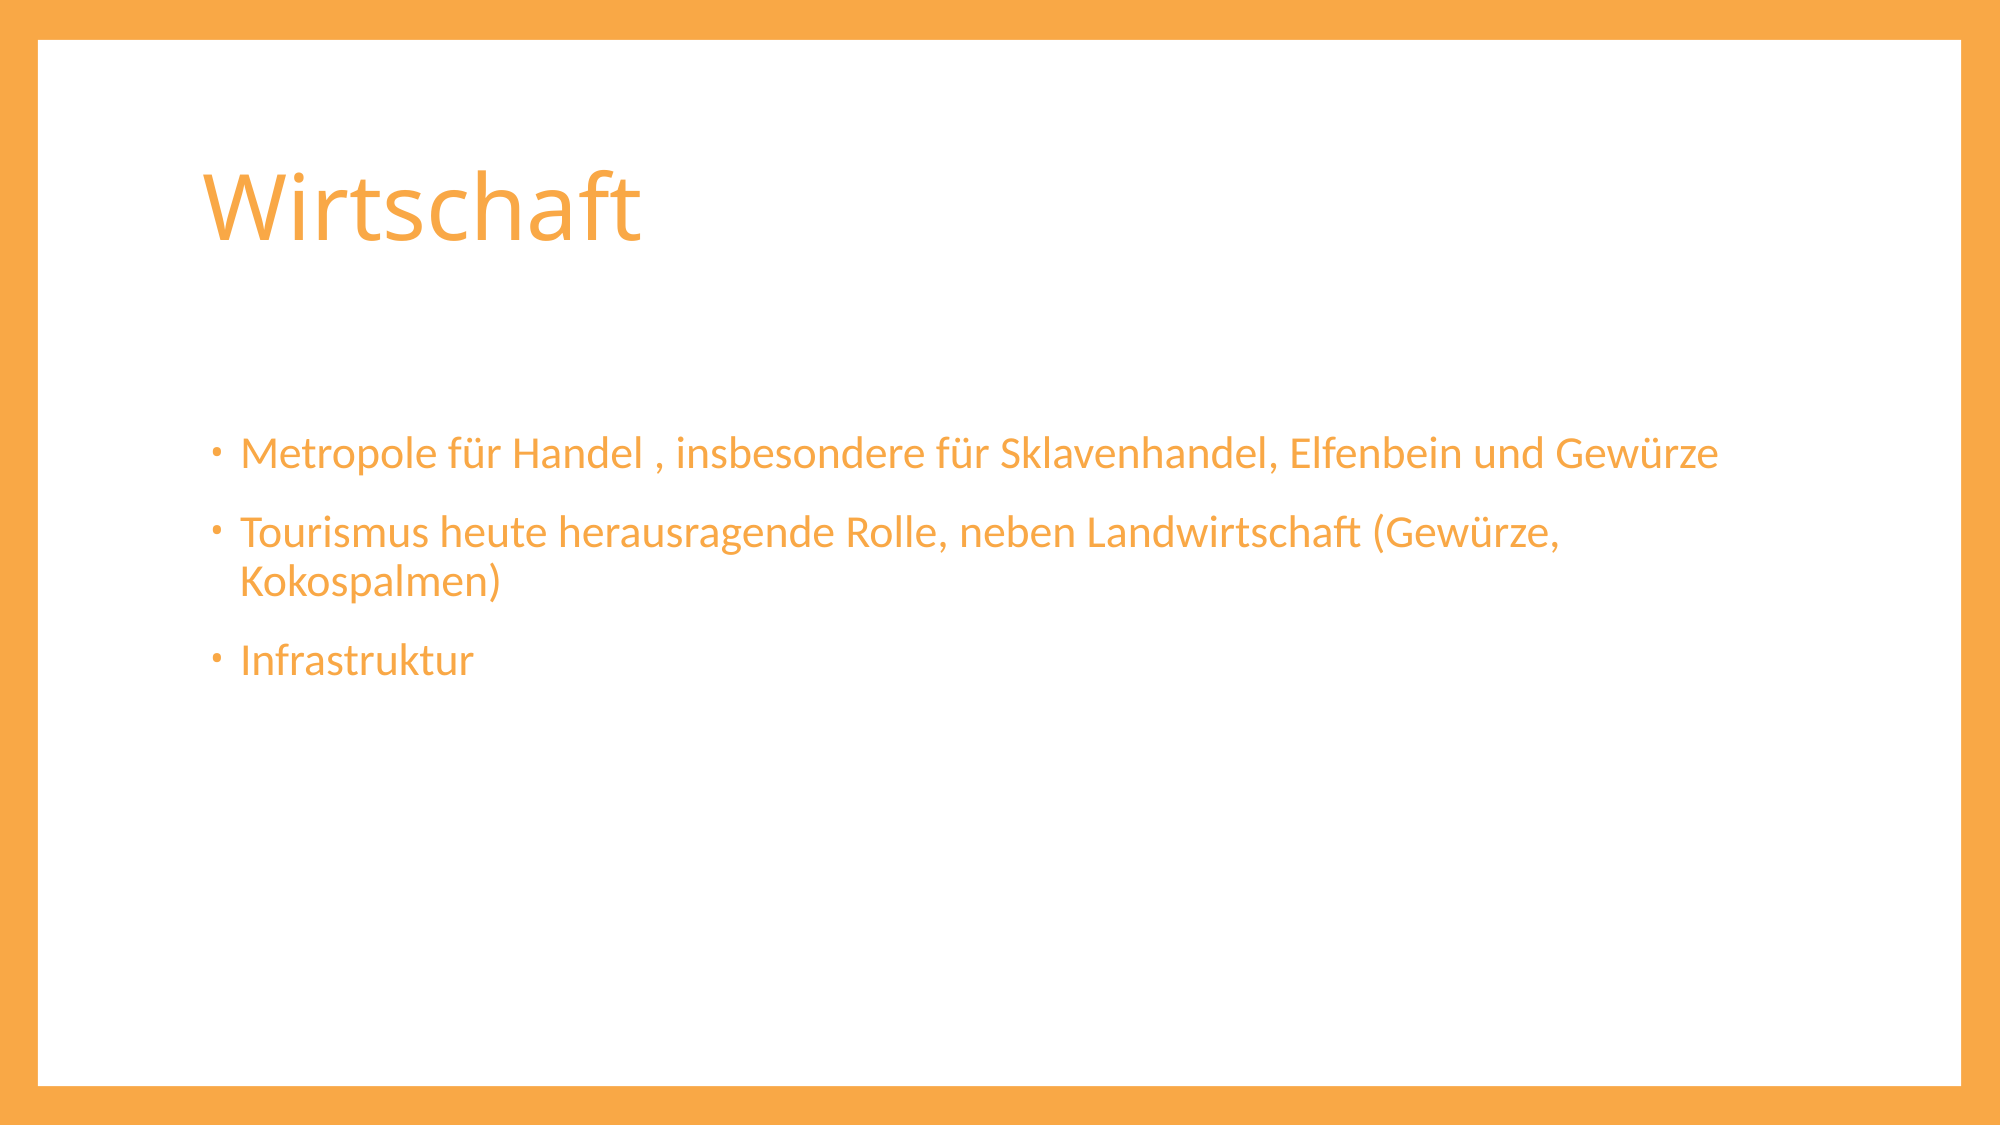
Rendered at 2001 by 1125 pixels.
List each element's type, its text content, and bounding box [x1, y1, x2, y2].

list Metropole für Handel , insbesondere für Sklavenhandel, Elfenbein und Gewürze Tourismus heute herausragende Rolle, neben Landwirtschaft (Gewürze, Kokospalmen) Infrastruktur [187, 337, 1808, 1000]
title Wirtschaft [187, 99, 1808, 323]
